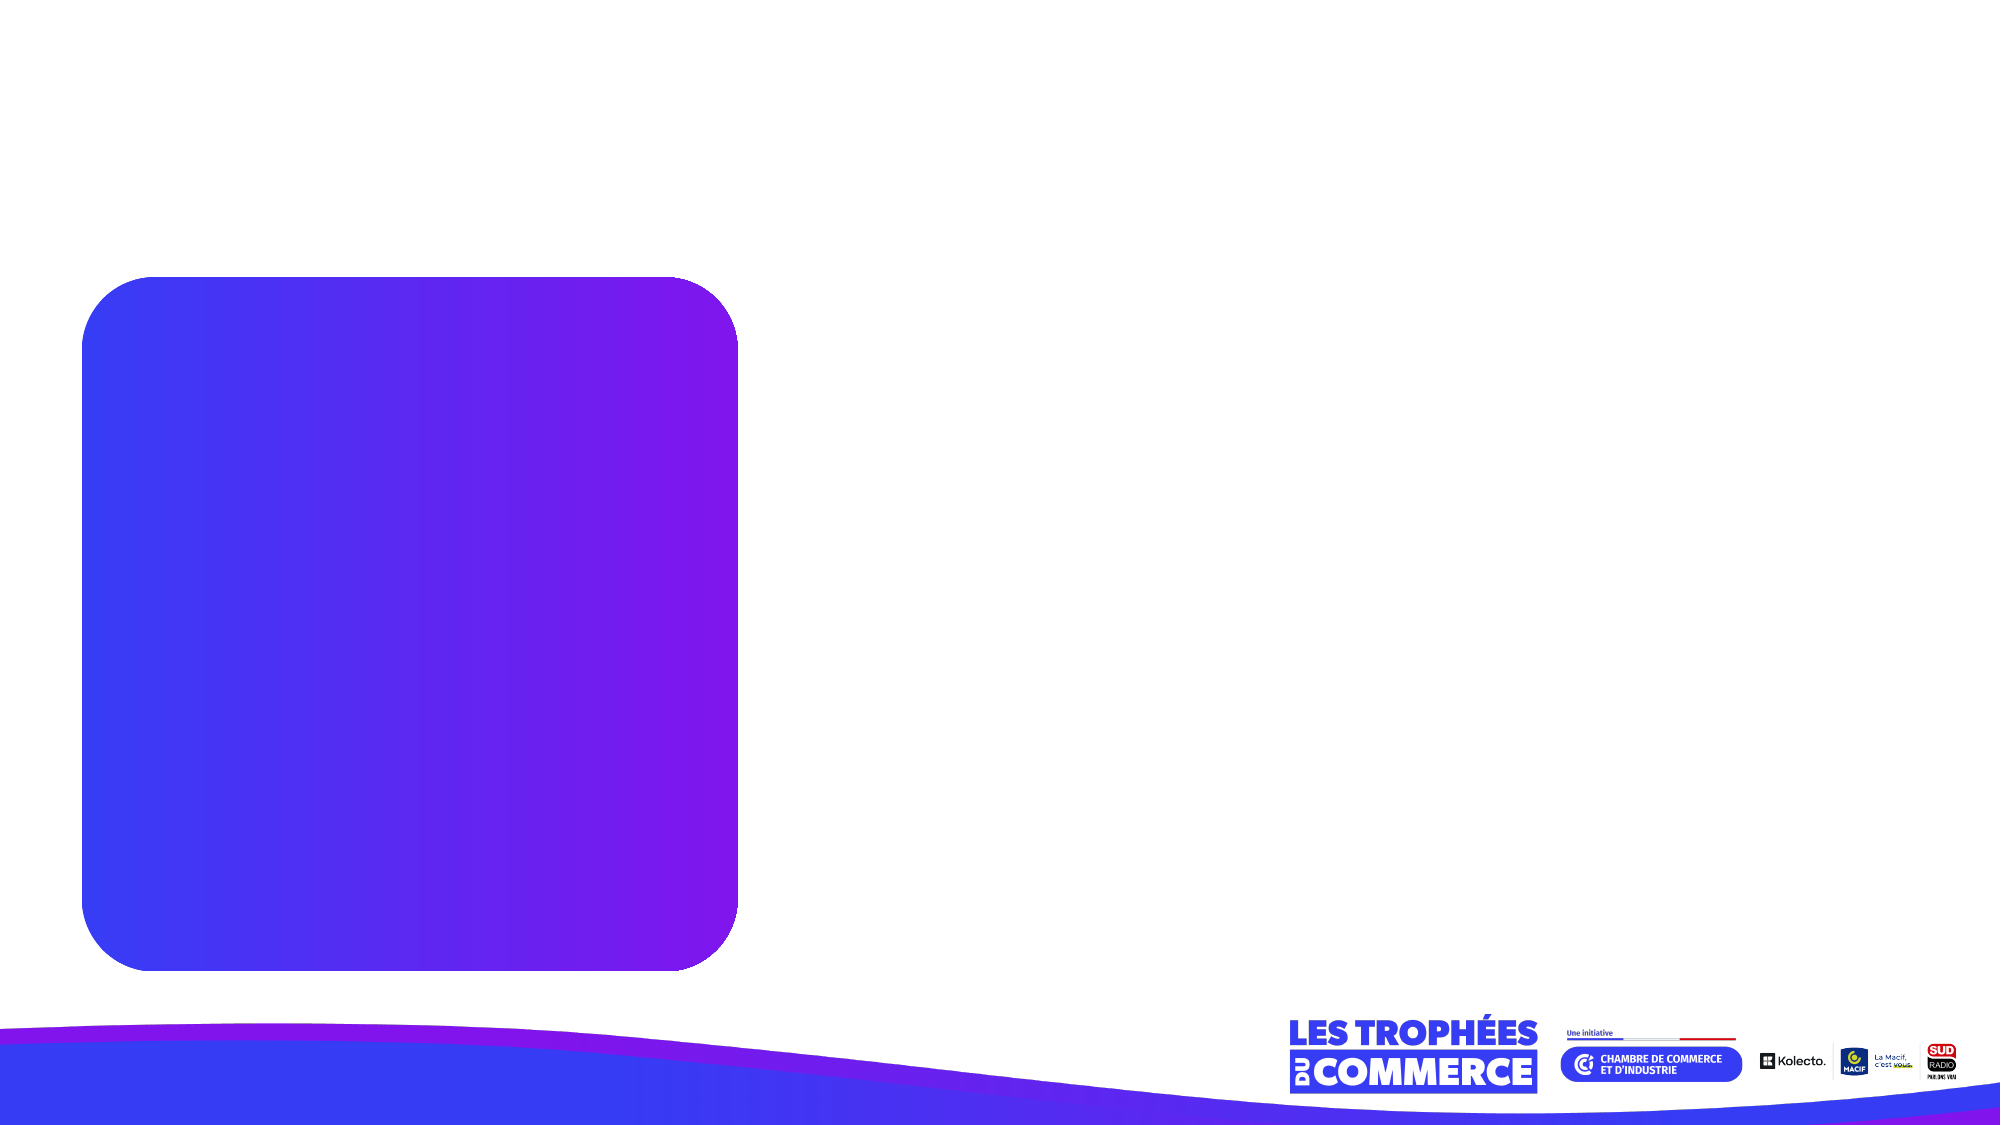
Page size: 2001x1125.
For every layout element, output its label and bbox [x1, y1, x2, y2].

picture [0, 748, 2000, 1125]
